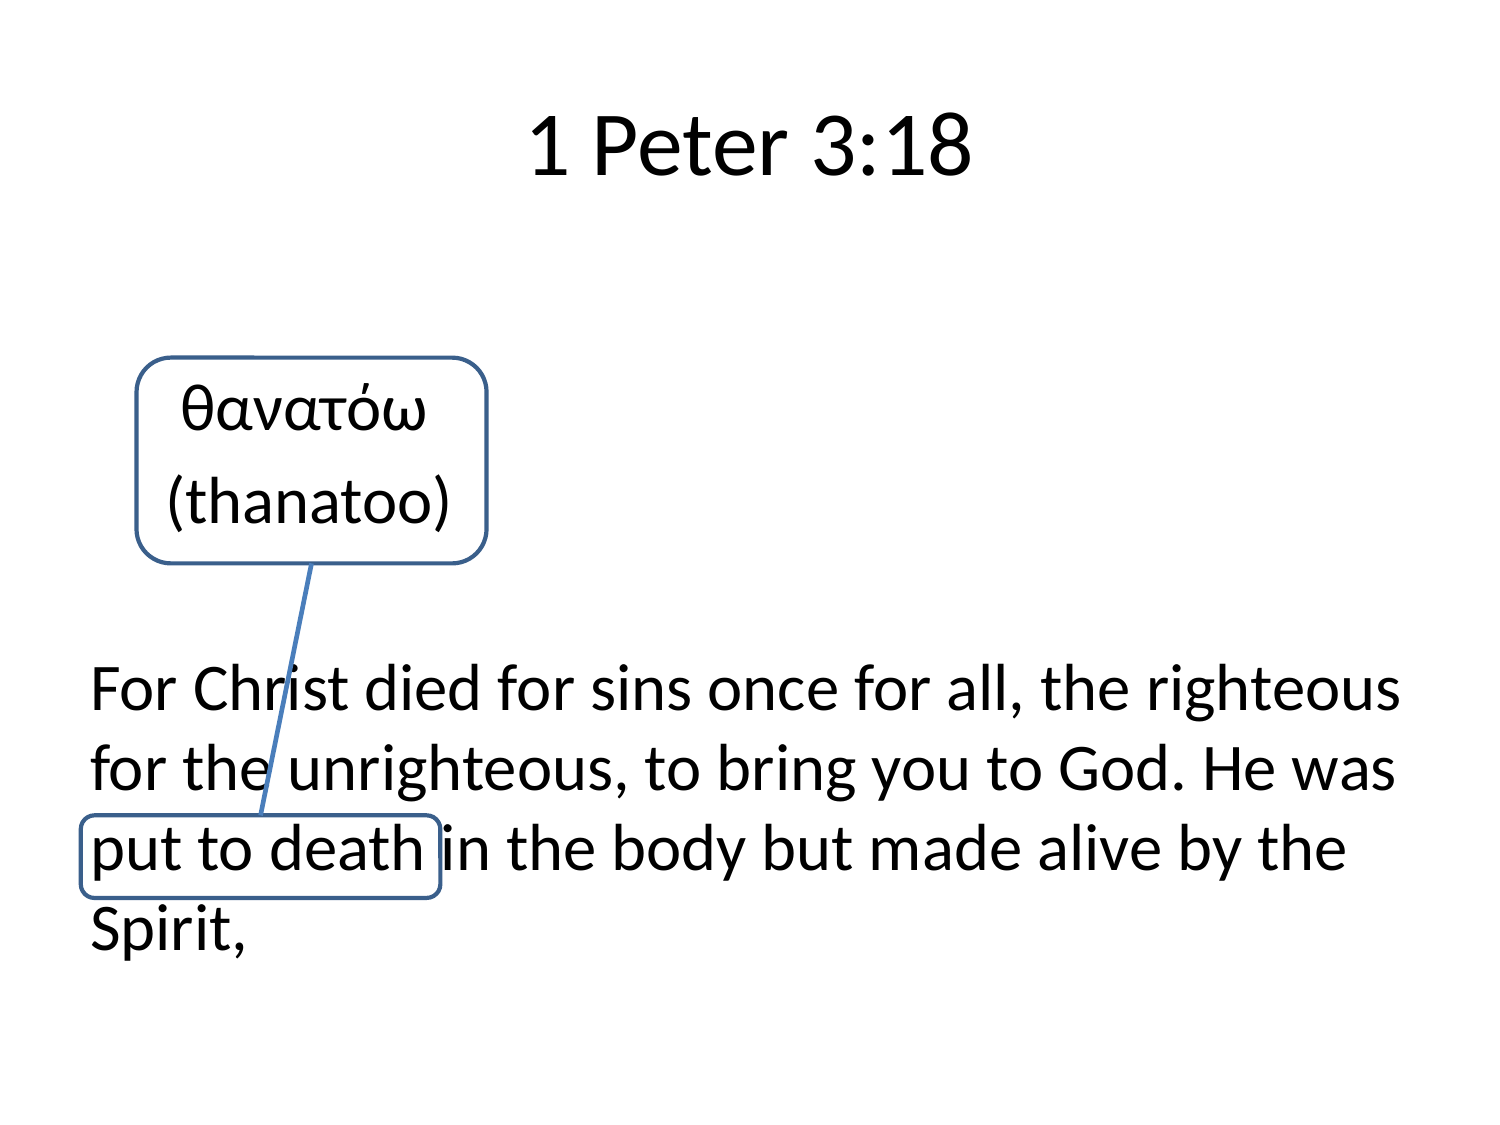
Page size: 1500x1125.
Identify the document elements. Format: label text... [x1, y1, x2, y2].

title 1 Peter 3:18 [75, 45, 1425, 233]
text_box [134, 355, 489, 566]
text_box [78, 813, 443, 901]
list θανατόω (thanatoo) For Christ died for sins once for all, the righteous for the unrighteous, to bring you to God. He was put to death in the body but made alive by the Spirit, [75, 262, 1425, 1005]
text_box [260, 563, 312, 816]
